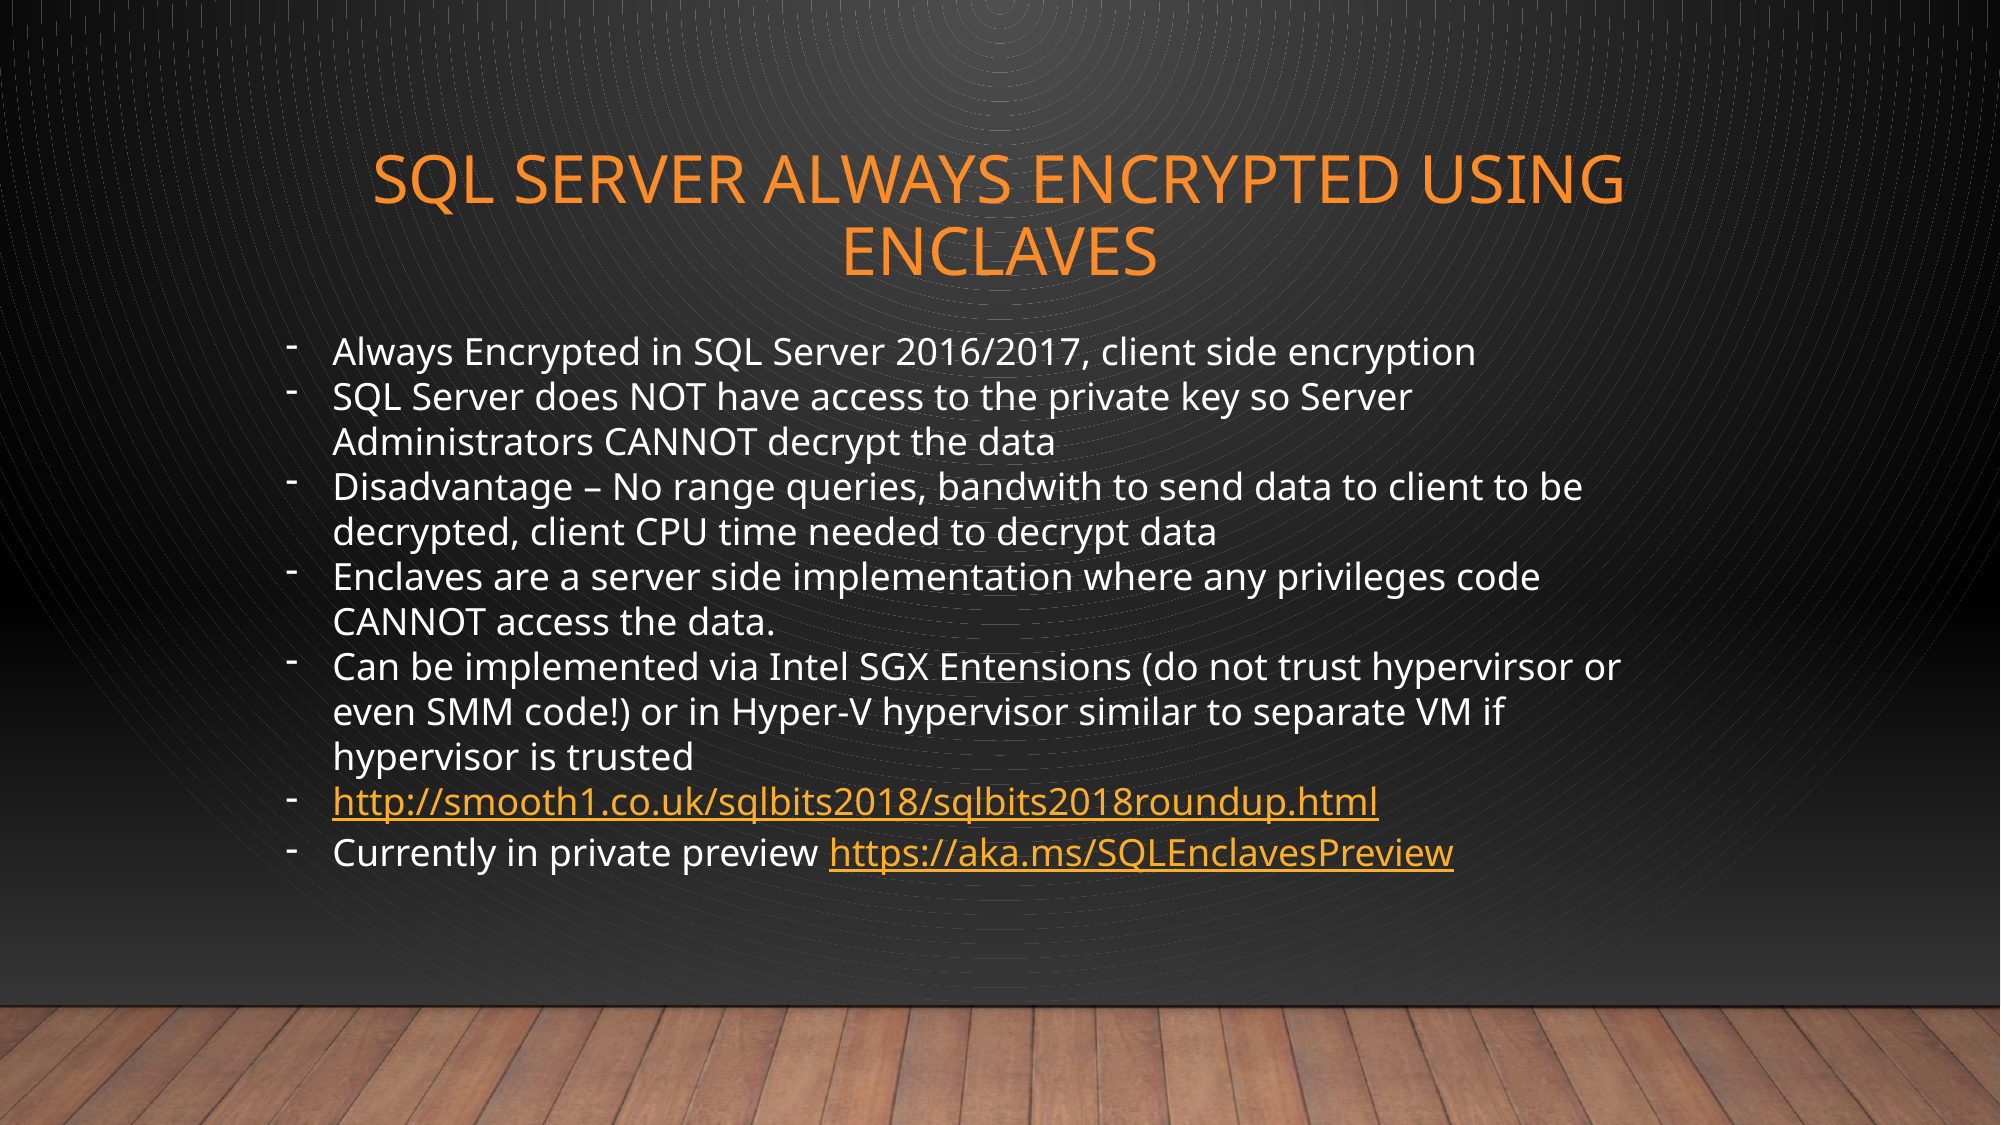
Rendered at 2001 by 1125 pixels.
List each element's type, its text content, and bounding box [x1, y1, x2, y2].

text_box Always Encrypted in SQL Server 2016/2017, client side encryption SQL Server does NOT have access to the private key so Server Administrators CANNOT decrypt the data Disadvantage – No range queries, bandwith to send data to client to be decrypted, client CPU time needed to decrypt data Enclaves are a server side implementation where any privileges code CANNOT access the data. Can be implemented via Intel SGX Entensions (do not trust hypervirsor or even SMM code!) or in Hyper-V hypervisor similar to separate VM if hypervisor is trusted http://smooth1.co.uk/sqlbits2018/sqlbits2018roundup.html Currently in private preview https://aka.ms/SQLEnclavesPreview [270, 320, 1693, 977]
picture [0, 1005, 2000, 1125]
title SQL SERVER ALWAYS ENCRYPTED USING ENCLAVES [238, 131, 1763, 305]
